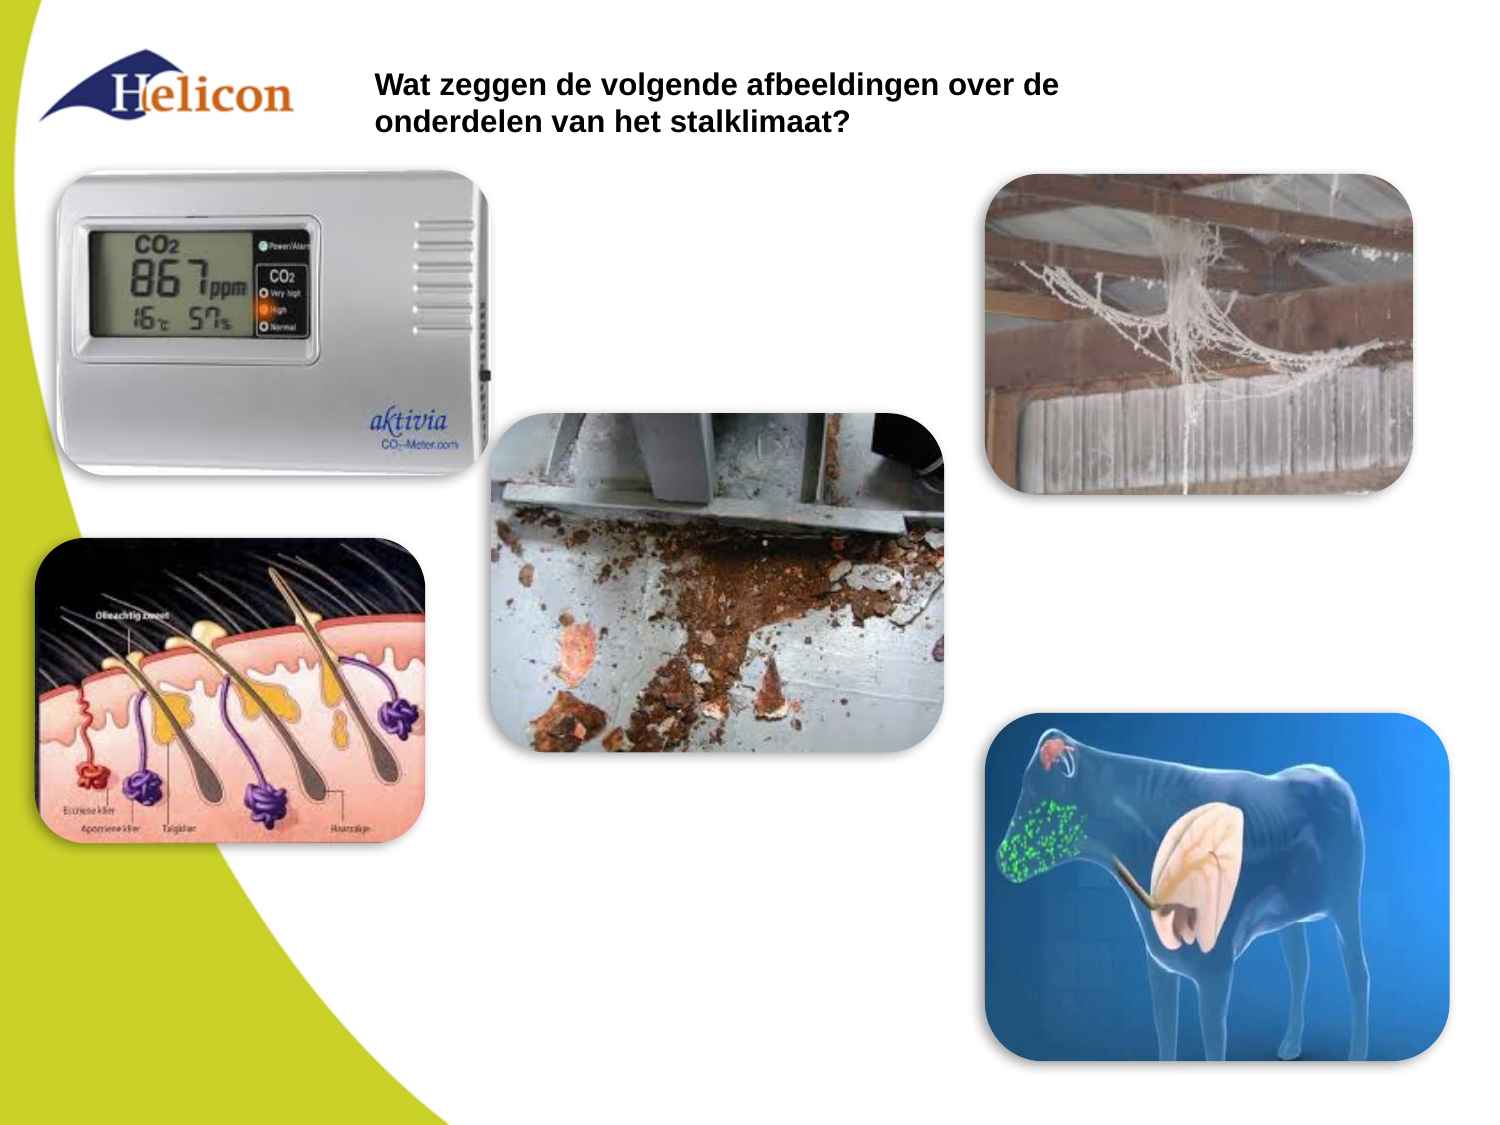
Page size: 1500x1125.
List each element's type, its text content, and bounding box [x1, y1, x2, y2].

picture [0, 0, 1500, 1125]
title Wat zeggen de volgende afbeeldingen over de onderdelen van het stalklimaat? [359, 24, 1231, 147]
